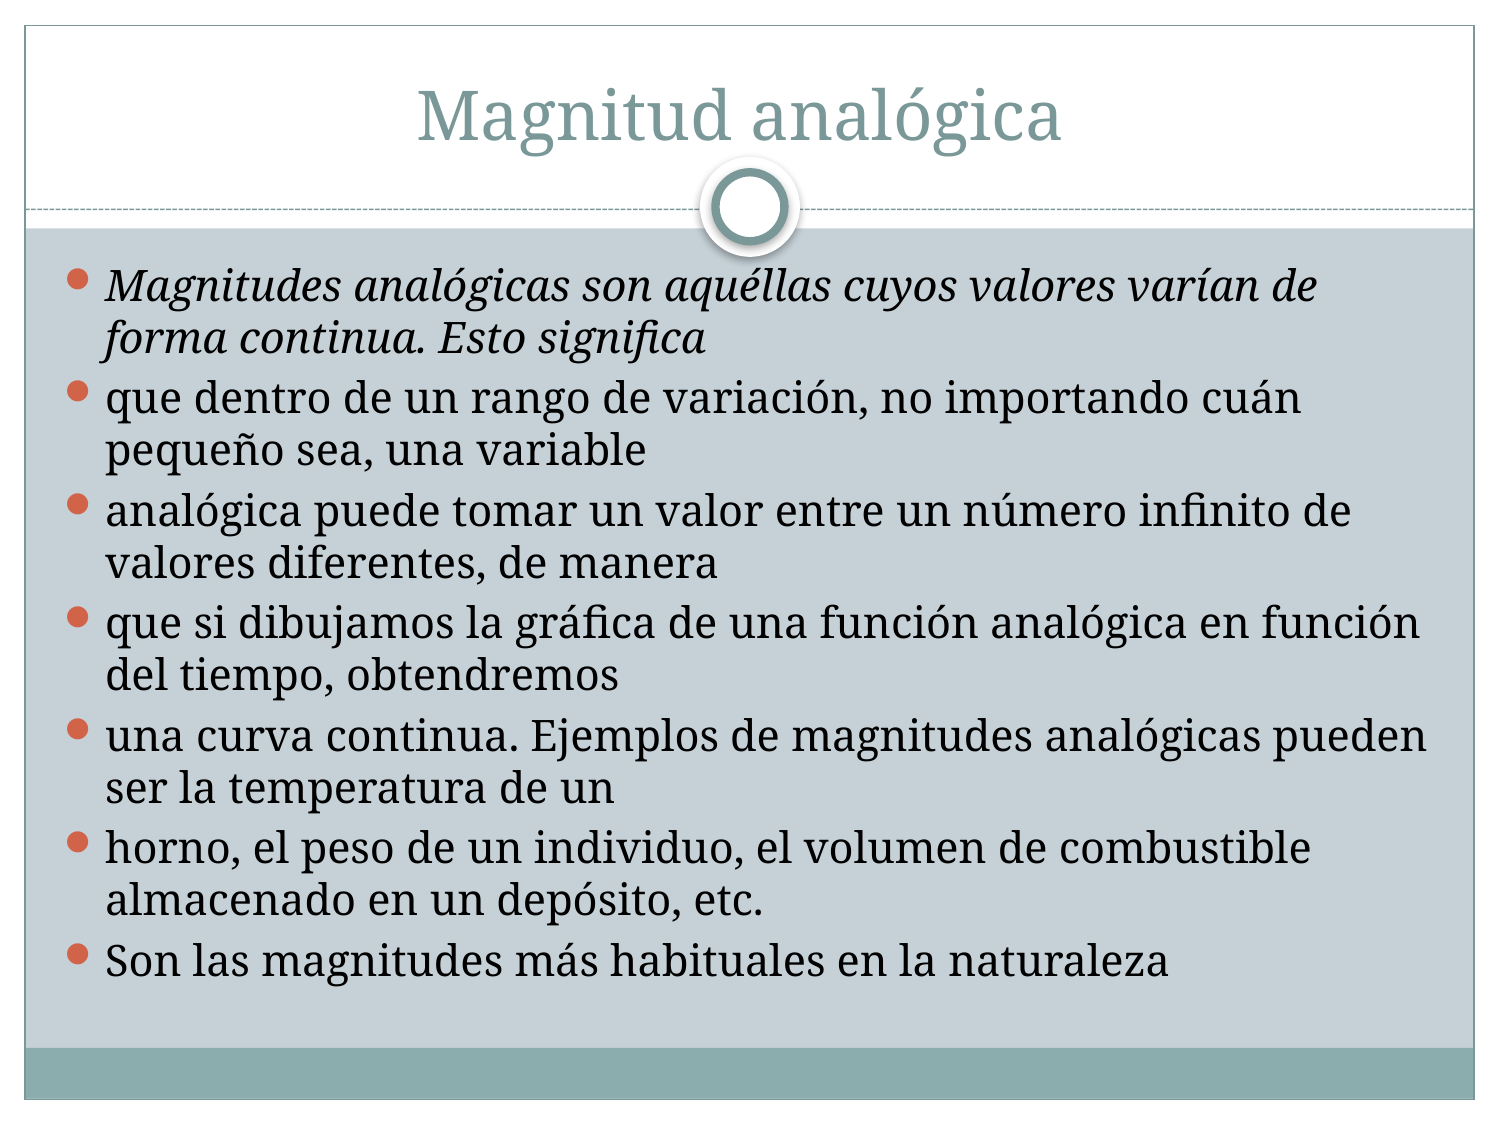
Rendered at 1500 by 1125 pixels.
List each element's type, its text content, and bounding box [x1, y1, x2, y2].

list Magnitudes analógicas son aquéllas cuyos valores varían de forma continua. Esto significa que dentro de un rango de variación, no importando cuán pequeño sea, una variable analógica puede tomar un valor entre un número infinito de valores diferentes, de manera que si dibujamos la gráfica de una función analógica en función del tiempo, obtendremos una curva continua. Ejemplos de magnitudes analógicas pueden ser la temperatura de un horno, el peso de un individuo, el volumen de combustible almacenado en un depósito, etc. Son las magnitudes más habituales en la naturaleza [49, 250, 1445, 1001]
title Magnitud analógica [49, 37, 1450, 162]
